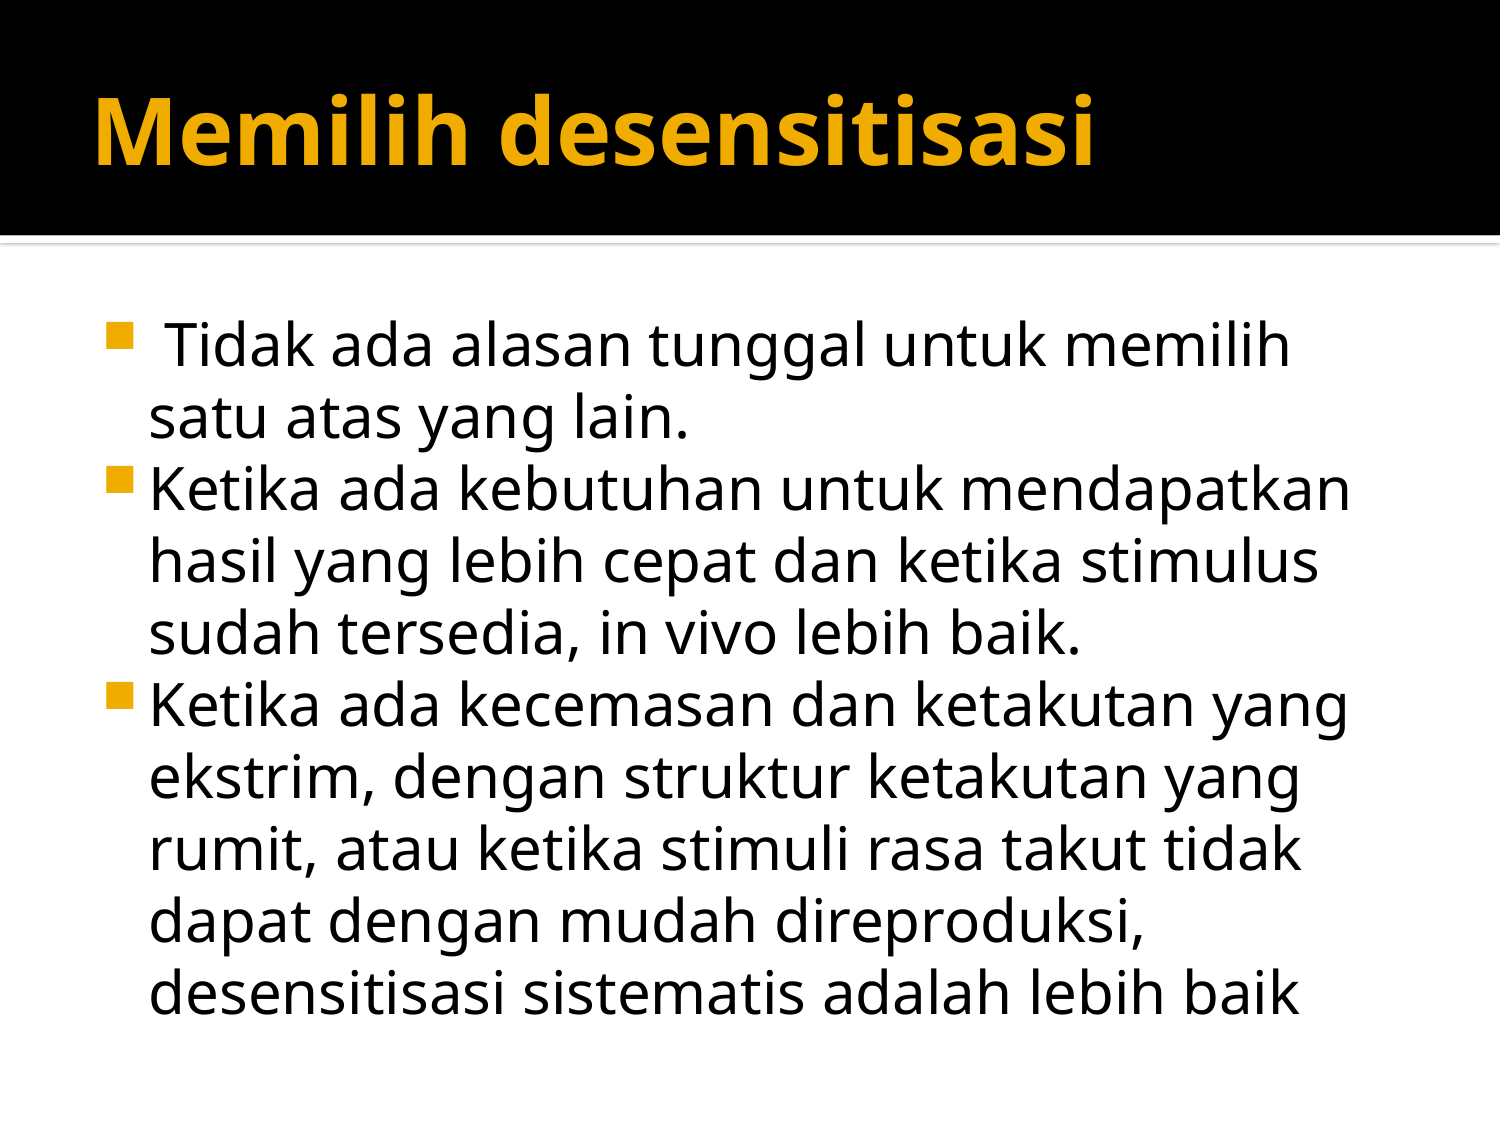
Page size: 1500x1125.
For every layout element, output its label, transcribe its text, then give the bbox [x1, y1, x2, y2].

title Memilih desensitisasi [75, 25, 1425, 231]
list Tidak ada alasan tunggal untuk memilih satu atas yang lain. Ketika ada kebutuhan untuk mendapatkan hasil yang lebih cepat dan ketika stimulus sudah tersedia, in vivo lebih baik. Ketika ada kecemasan dan ketakutan yang ekstrim, dengan struktur ketakutan yang rumit, atau ketika stimuli rasa takut tidak dapat dengan mudah direproduksi, desensitisasi sistematis adalah lebih baik [75, 291, 1425, 1050]
